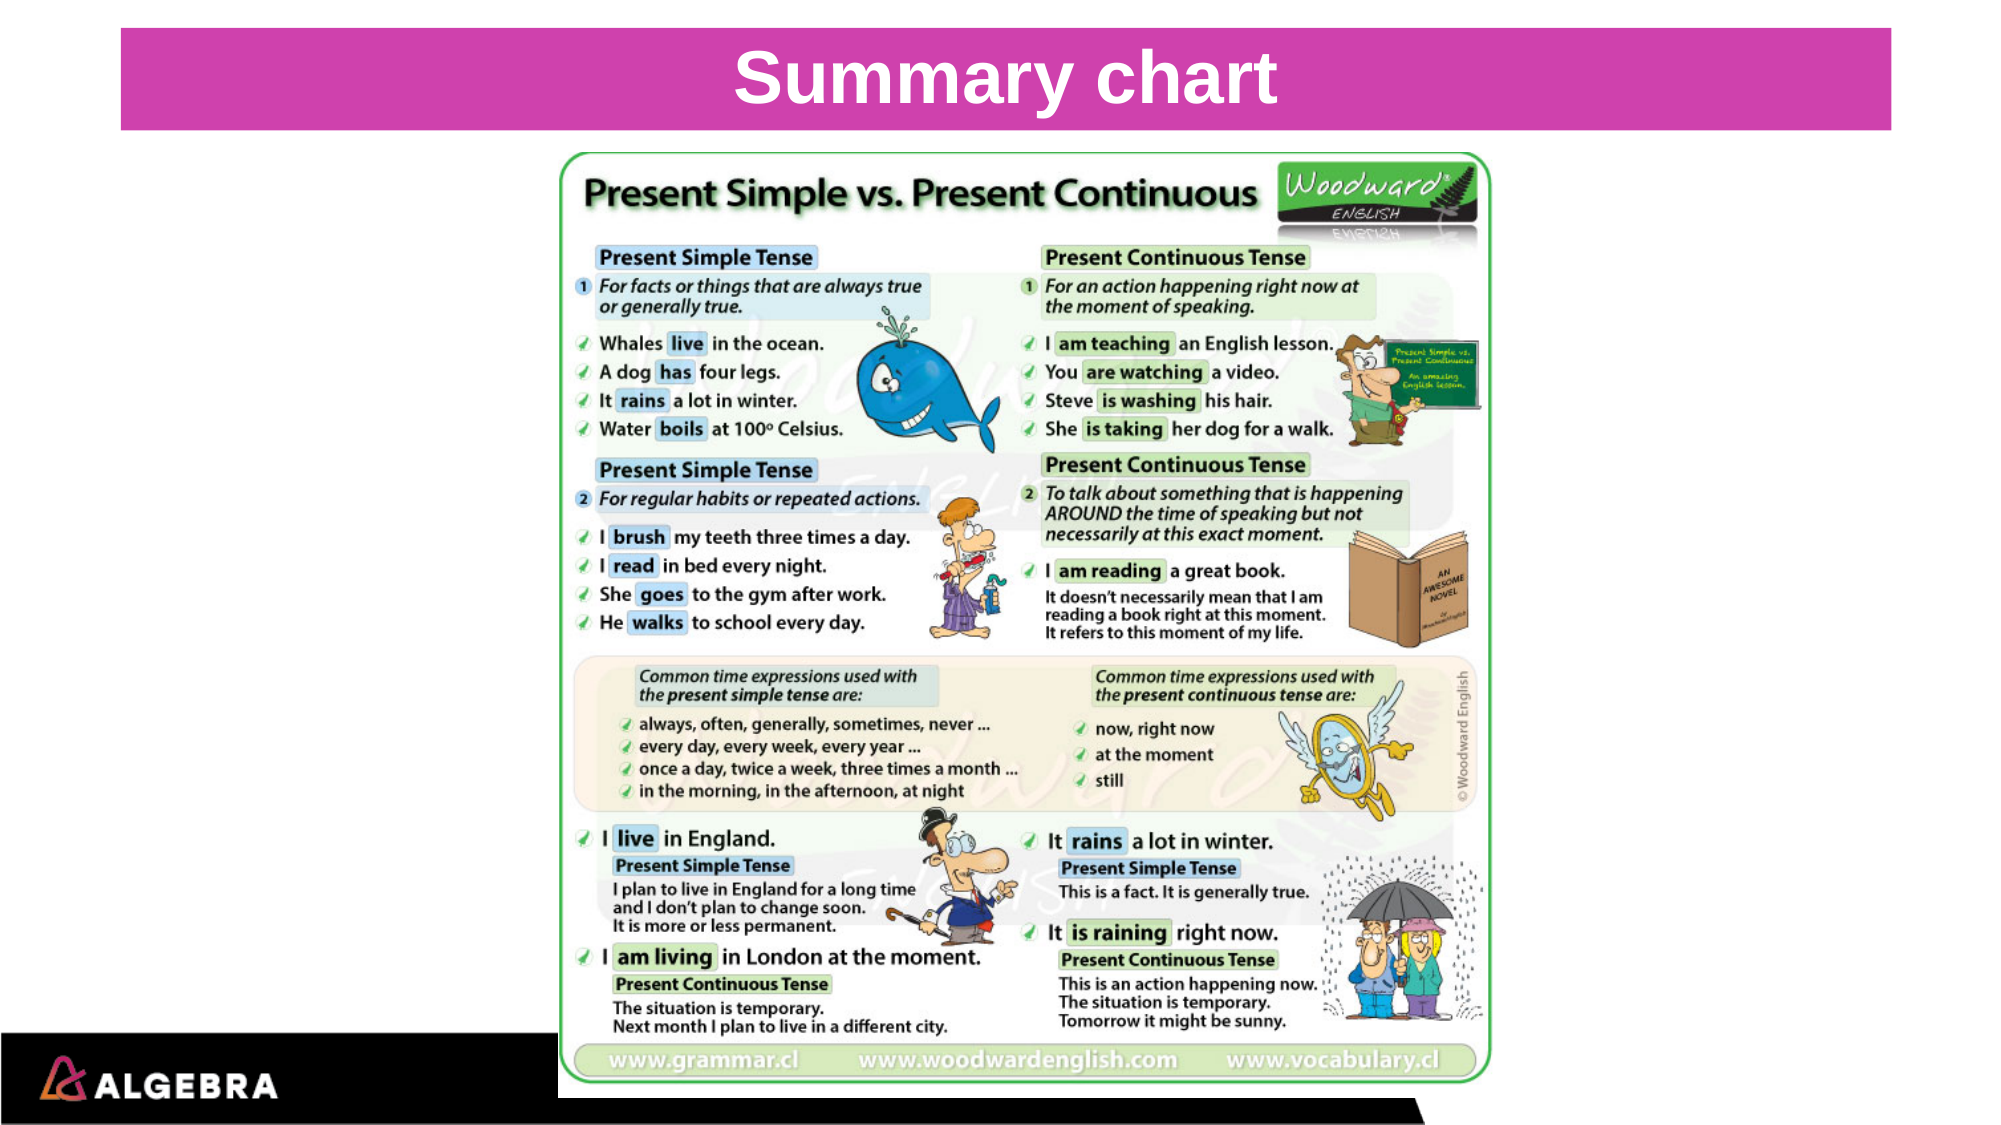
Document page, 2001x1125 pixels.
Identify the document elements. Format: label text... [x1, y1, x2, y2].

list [557, 152, 1499, 1098]
picture [0, 1032, 1425, 1125]
title Summary chart [120, 27, 1892, 131]
